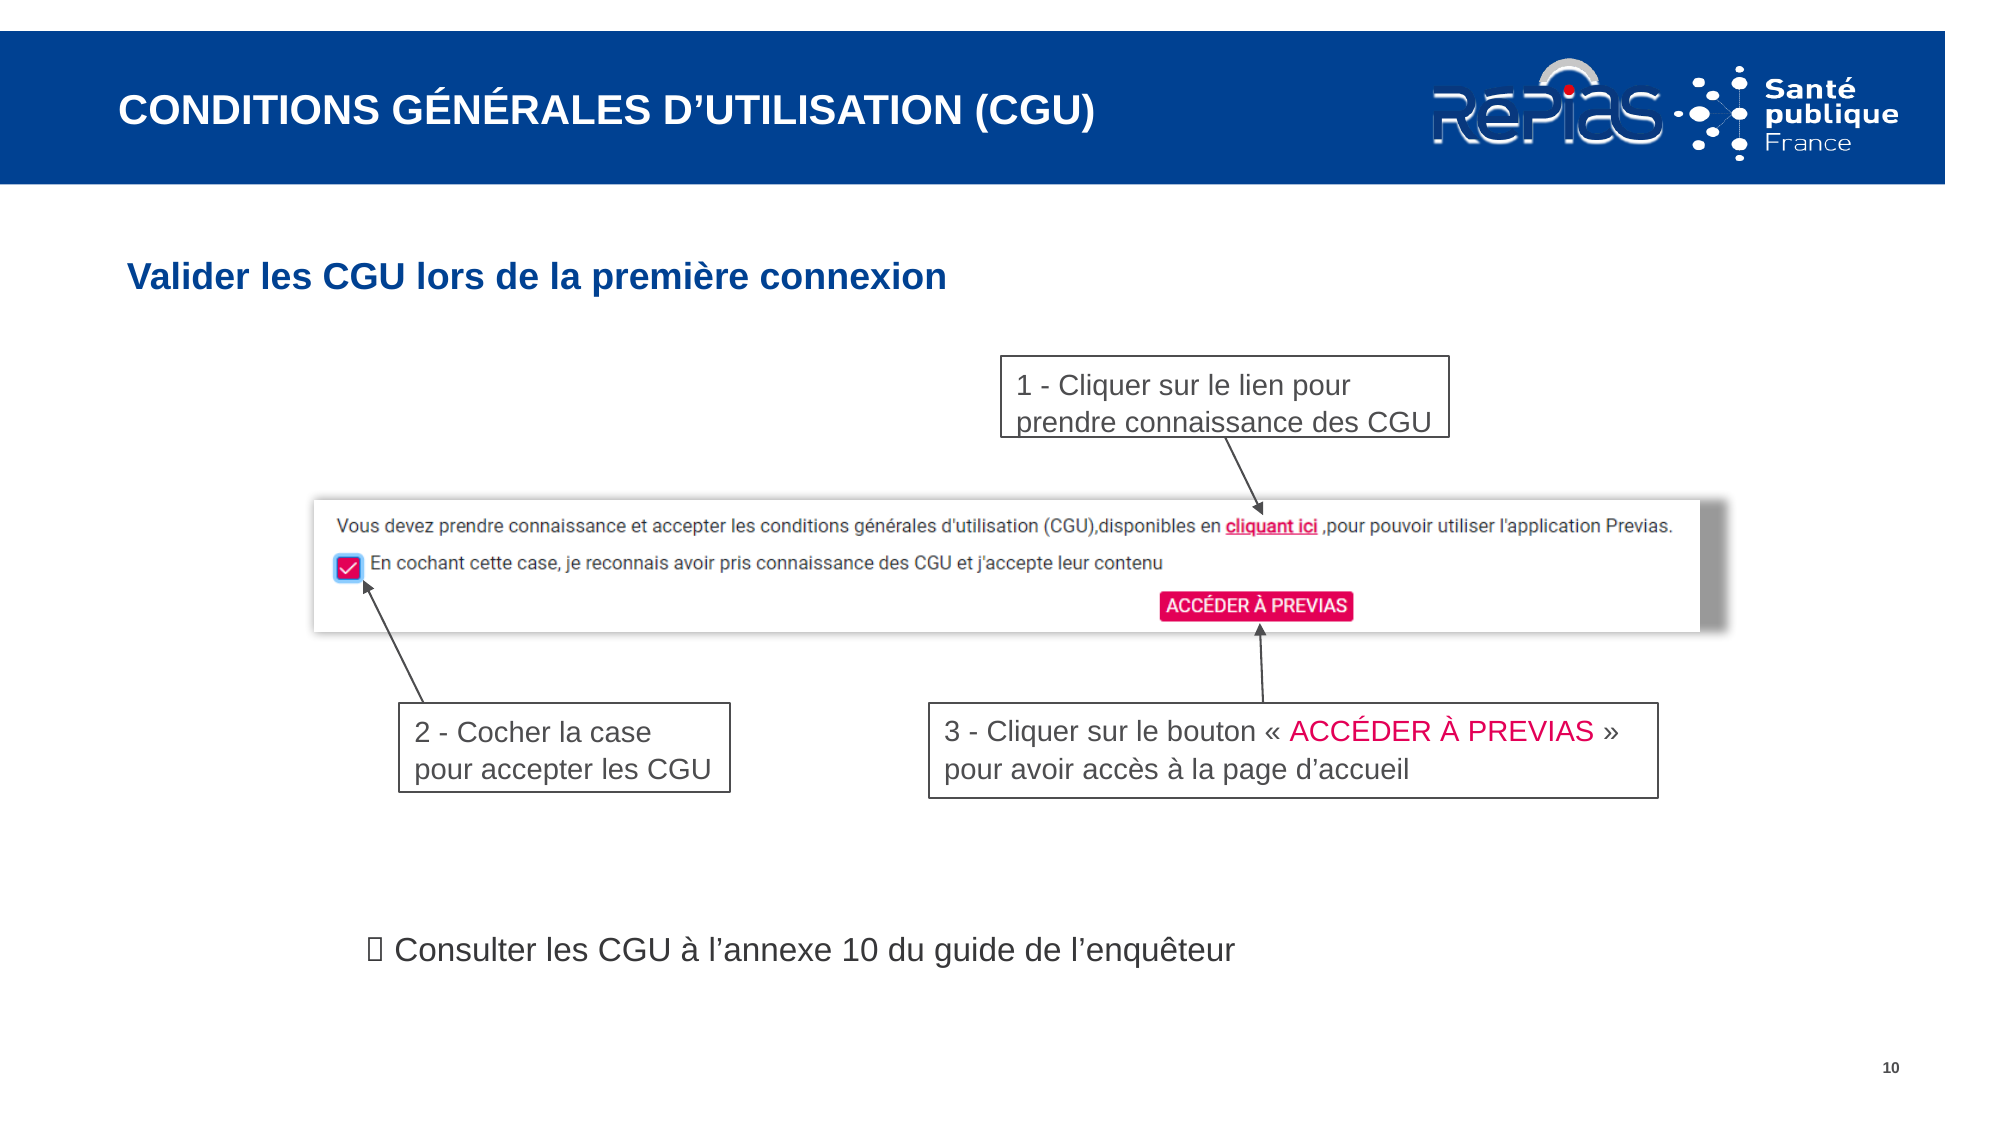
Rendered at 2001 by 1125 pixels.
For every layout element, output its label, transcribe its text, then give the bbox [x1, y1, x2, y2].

text_box  Consulter les CGU à l’annexe 10 du guide de l’enquêteur [350, 916, 1734, 975]
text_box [314, 355, 1701, 798]
title Conditions générales d’utilisation (CGU) [112, 30, 1223, 185]
picture [1432, 58, 1662, 140]
text_box Valider les CGU lors de la première connexion [112, 240, 1135, 305]
picture [1674, 66, 1898, 161]
